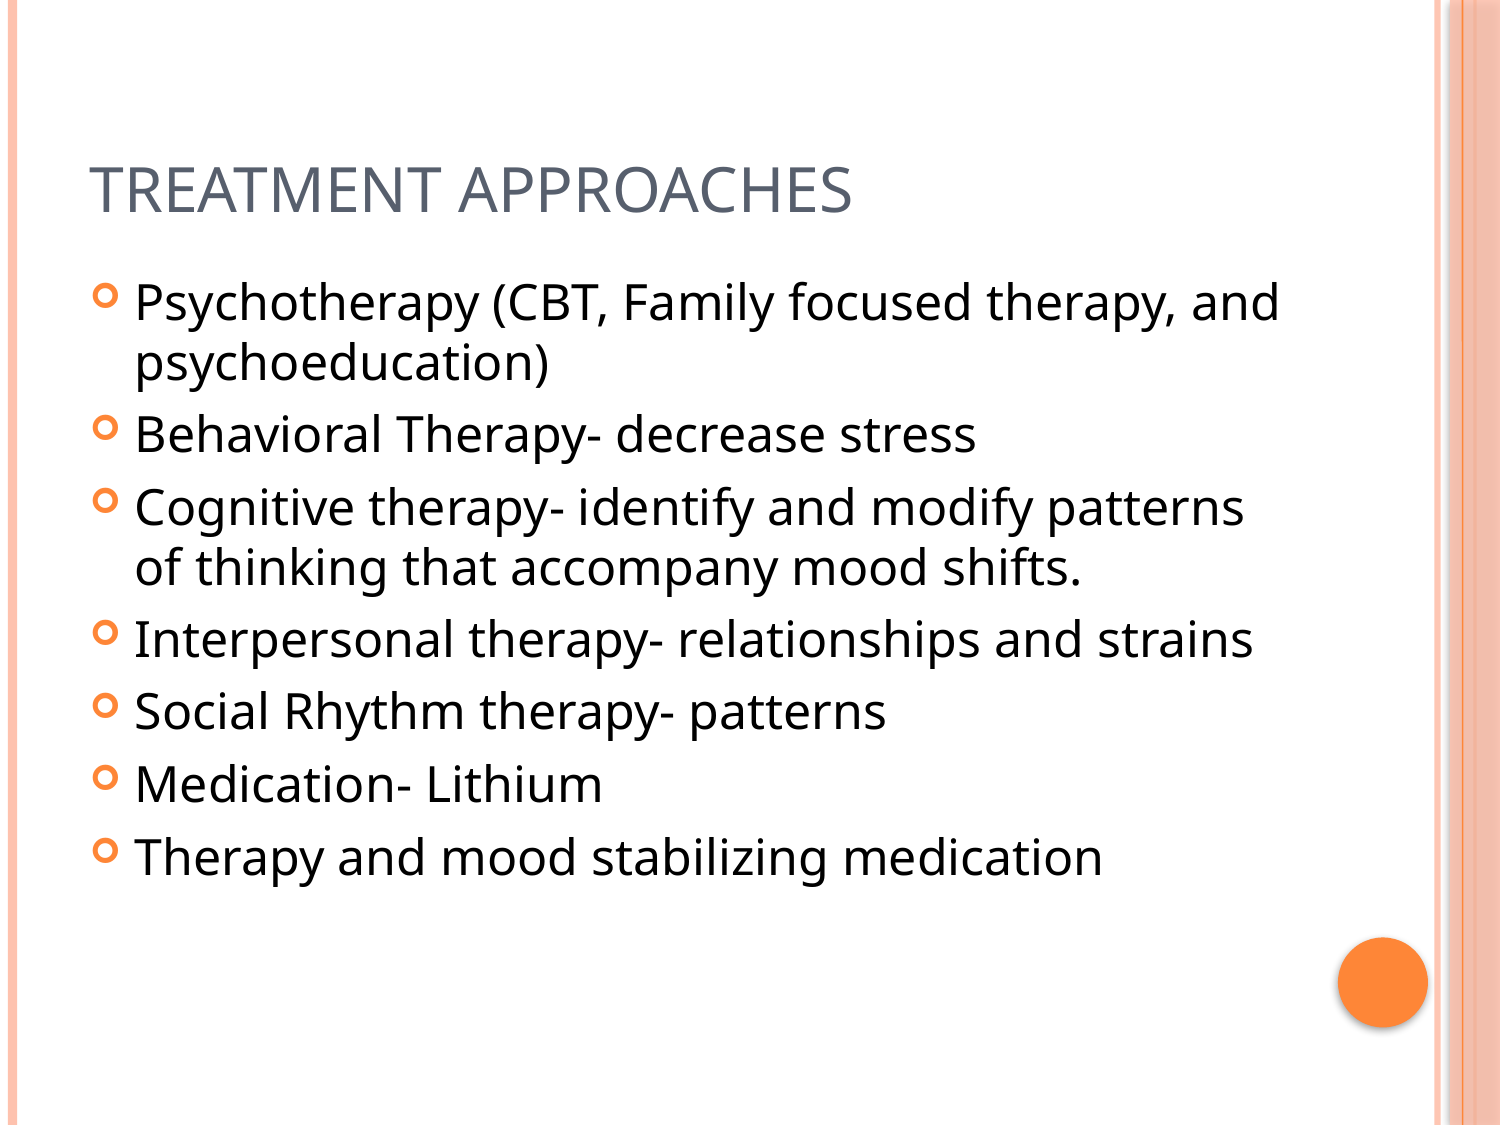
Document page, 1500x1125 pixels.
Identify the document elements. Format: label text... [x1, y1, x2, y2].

list Psychotherapy (CBT, Family focused therapy, and psychoeducation) Behavioral Therapy- decrease stress Cognitive therapy- identify and modify patterns of thinking that accompany mood shifts. Interpersonal therapy- relationships and strains Social Rhythm therapy- patterns Medication- Lithium Therapy and mood stabilizing medication [75, 262, 1300, 1062]
title Treatment Approaches [75, 45, 1300, 233]
